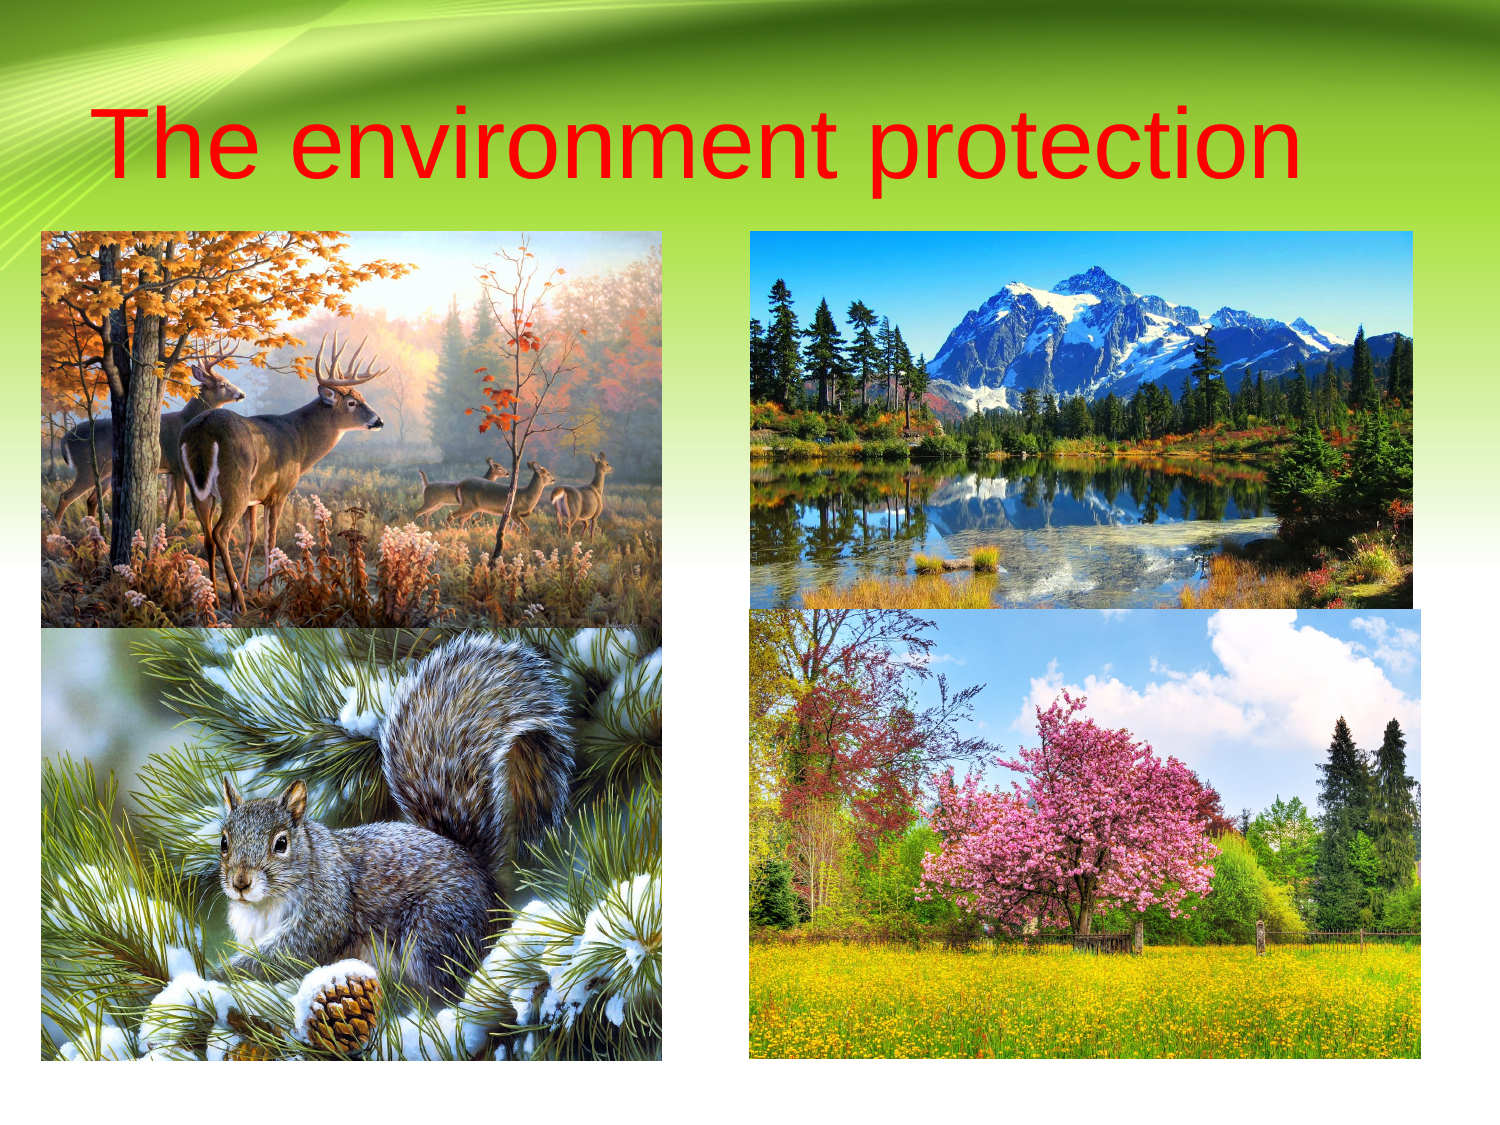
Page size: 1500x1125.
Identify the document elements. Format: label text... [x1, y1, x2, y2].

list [749, 231, 1413, 609]
title The environment protection [74, 30, 1426, 247]
list [74, 184, 738, 998]
picture [0, 0, 1500, 1125]
